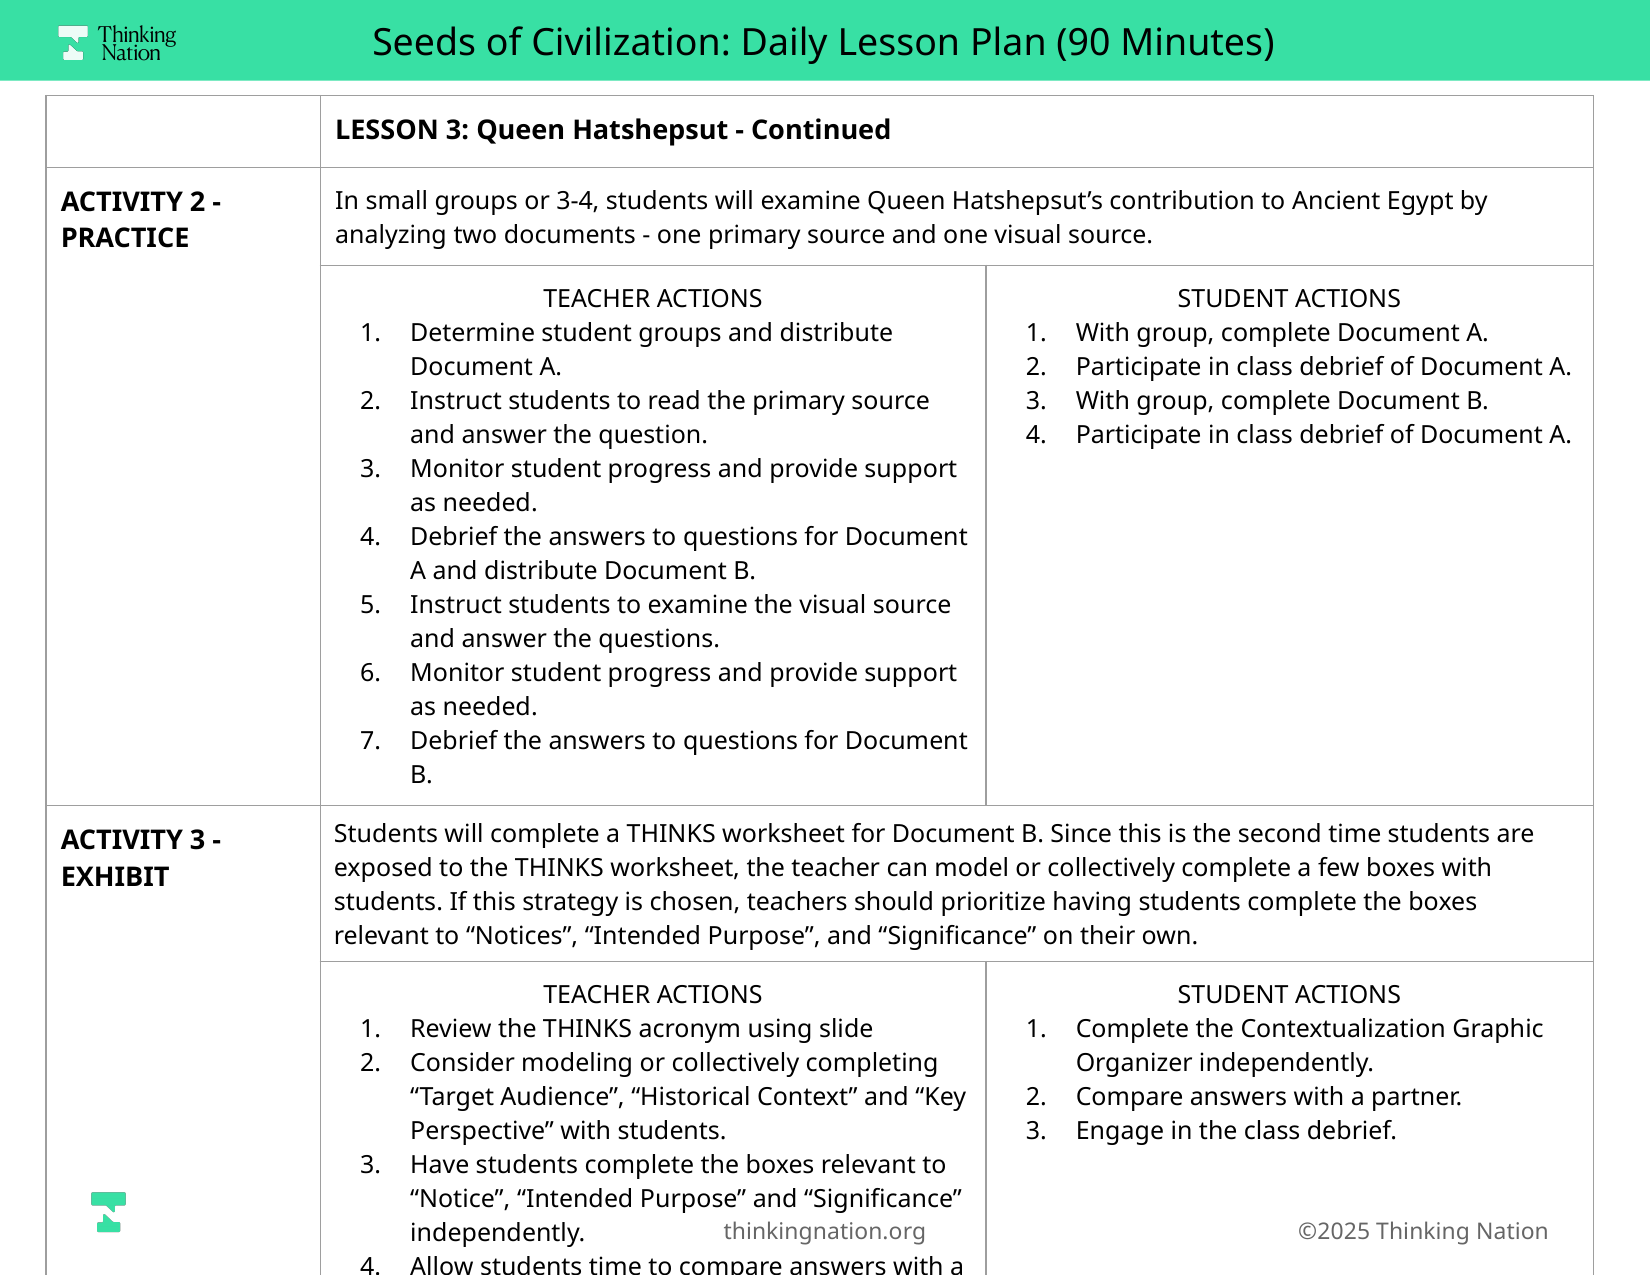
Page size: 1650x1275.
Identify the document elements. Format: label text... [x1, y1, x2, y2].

table_cell Students will complete a THINKS worksheet for Document B. Since this is the second time students are exposed to the THINKS worksheet, the teacher can model or collectively complete a few boxes with students. If this strategy is chosen, teachers should prioritize having students complete the boxes relevant to “Notices”, “Intended Purpose”, and “Significance” on their own. [321, 806, 1593, 961]
table_header [47, 96, 320, 167]
table_cell STUDENT ACTIONS With group, complete Document A. Participate in class debrief of Document A. With group, complete Document B. Participate in class debrief of Document A. [987, 266, 1593, 805]
table_header LESSON 3: Queen Hatshepsut - Continued [321, 96, 1593, 167]
table_cell ACTIVITY 3 - EXHIBIT [47, 806, 320, 1275]
picture [45, 14, 180, 85]
picture [80, 1184, 136, 1240]
table_cell STUDENT ACTIONS Complete the Contextualization Graphic Organizer independently. Compare answers with a partner. Engage in the class debrief. [987, 962, 1593, 1275]
table_cell TEACHER ACTIONS Review the THINKS acronym using slide Consider modeling or collectively completing “Target Audience”, “Historical Context” and “Key Perspective” with students. Have students complete the boxes relevant to “Notice”, “Intended Purpose” and “Significance” independently. Allow students time to compare answers with a partner. Facilitate a class debrief. [321, 962, 985, 1275]
table_cell TEACHER ACTIONS Determine student groups and distribute Document A. Instruct students to read the primary source and answer the question. Monitor student progress and provide support as needed. Debrief the answers to questions for Document A and distribute Document B. Instruct students to examine the visual source and answer the questions. Monitor student progress and provide support as needed. Debrief the answers to questions for Document B. [321, 266, 985, 805]
table_cell ACTIVITY 2 - PRACTICE [47, 168, 320, 805]
table_cell In small groups or 3-4, students will examine Queen Hatshepsut’s contribution to Ancient Egypt by analyzing two documents - one primary source and one visual source. [321, 168, 1593, 265]
text_box Seeds of Civilization: Daily Lesson Plan (90 Minutes) [0, 0, 1650, 81]
